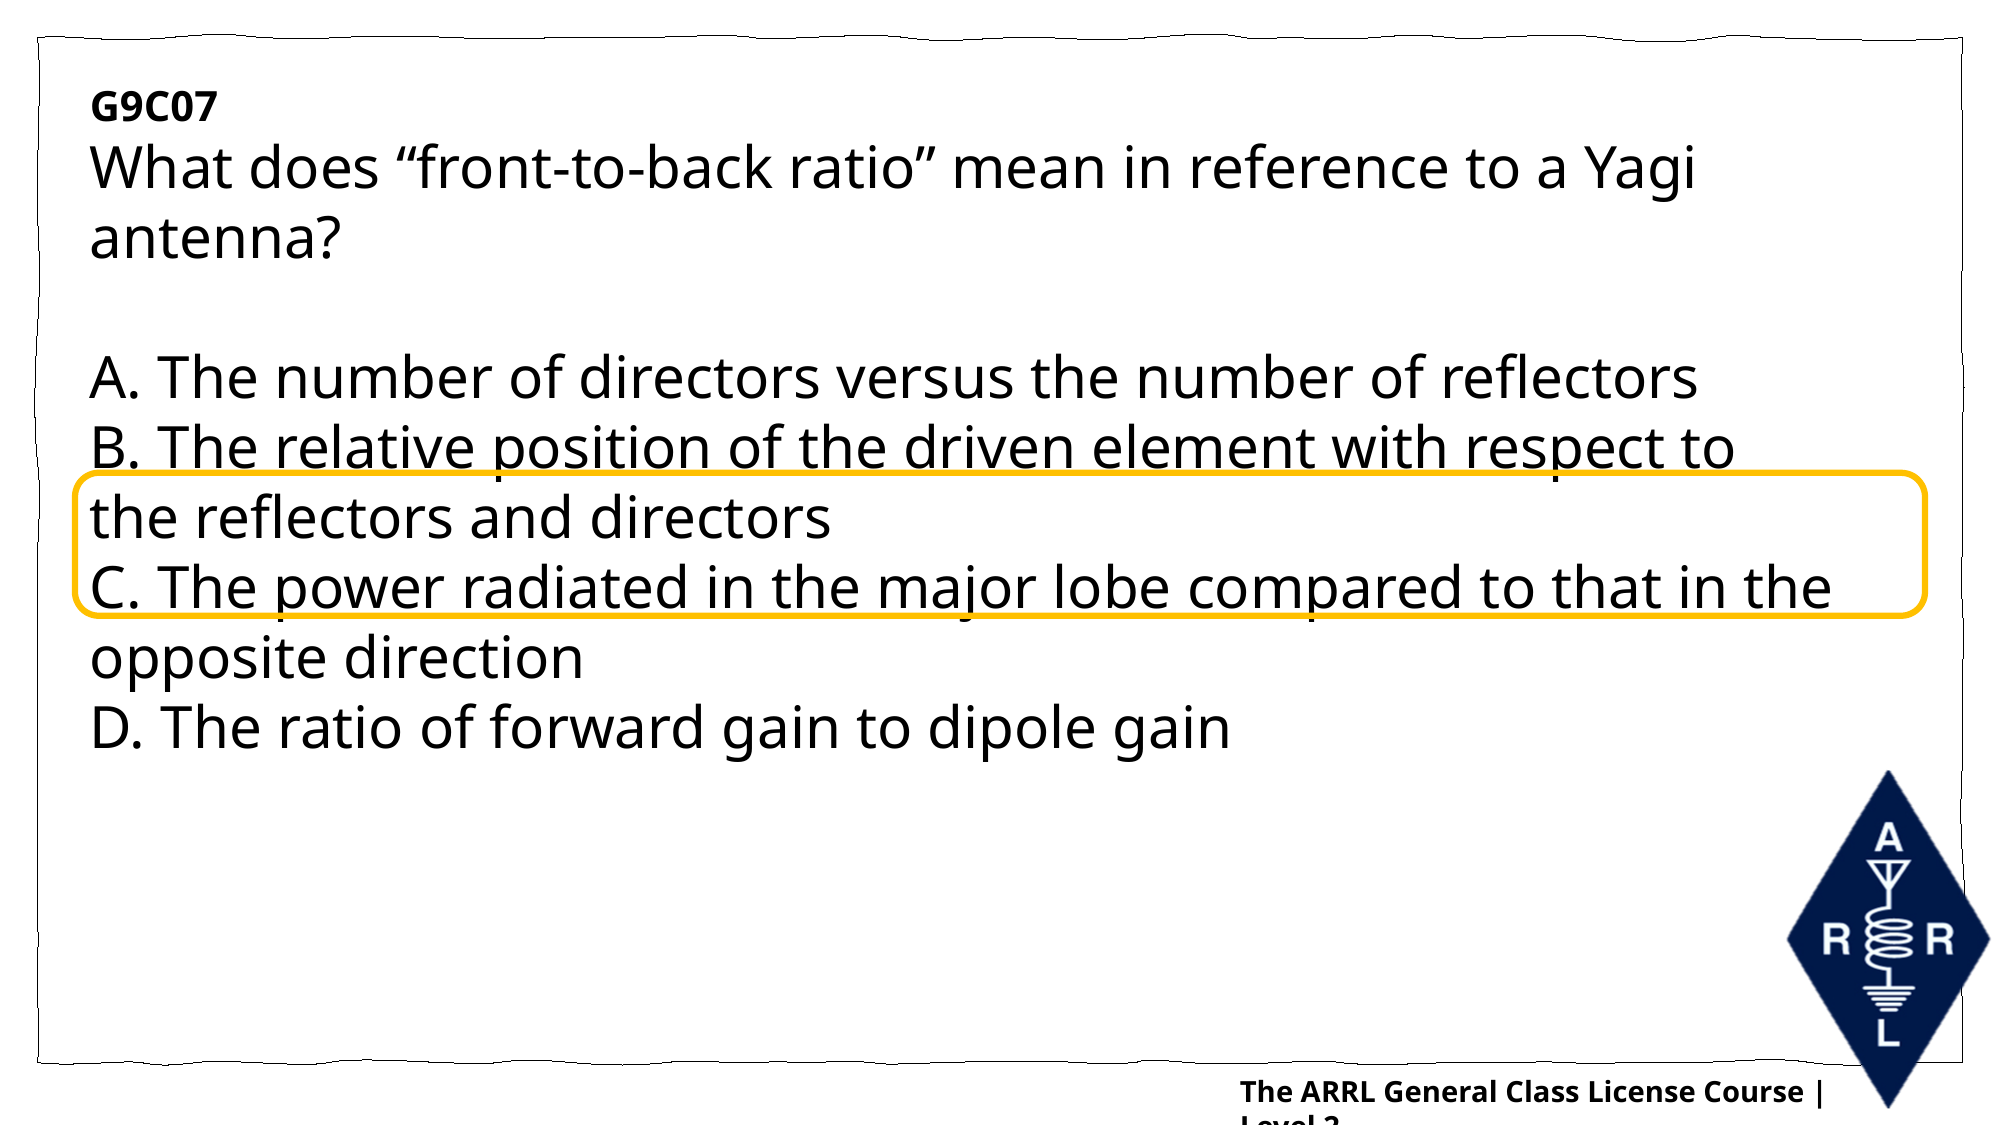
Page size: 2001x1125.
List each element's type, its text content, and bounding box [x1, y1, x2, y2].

text_box [73, 471, 1927, 617]
picture [1773, 752, 1999, 1125]
text_box G9C07 What does “front-to-back ratio” mean in reference to a Yagi antenna? A. The number of directors versus the number of reflectors B. The relative position of the driven element with respect to the reflectors and directors C. The power radiated in the major lobe compared to that in the opposite direction D. The ratio of forward gain to dipole gain [75, 602, 1850, 768]
text_box G9C07 What does “front-to-back ratio” mean in reference to a Yagi antenna? A. The number of directors versus the number of reflectors B. The relative position of the driven element with respect to the reflectors and directors C. The power radiated in the major lobe compared to that in the opposite direction D. The ratio of forward gain to dipole gain [75, 72, 1850, 486]
